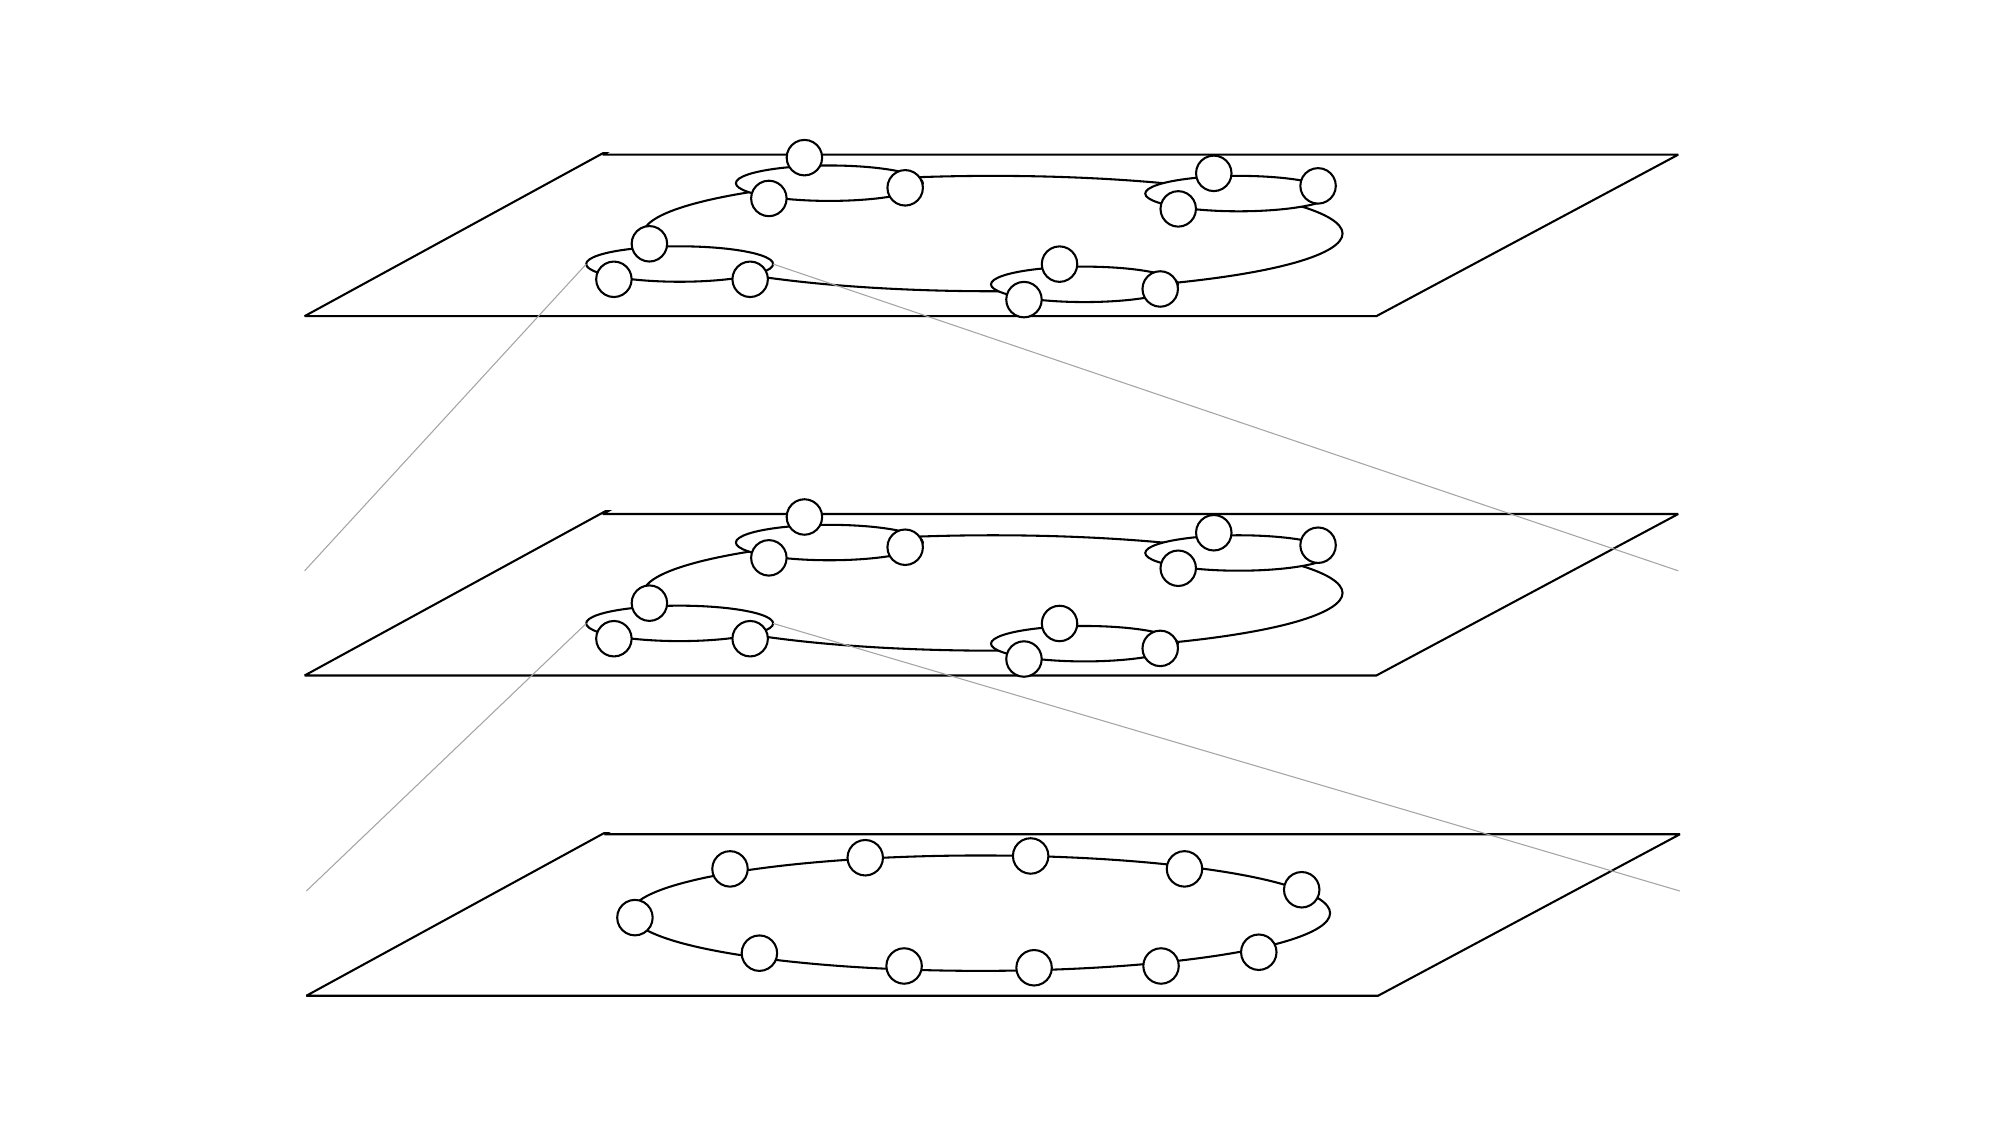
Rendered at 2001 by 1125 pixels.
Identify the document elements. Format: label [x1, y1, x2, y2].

text_box [304, 71, 1680, 996]
